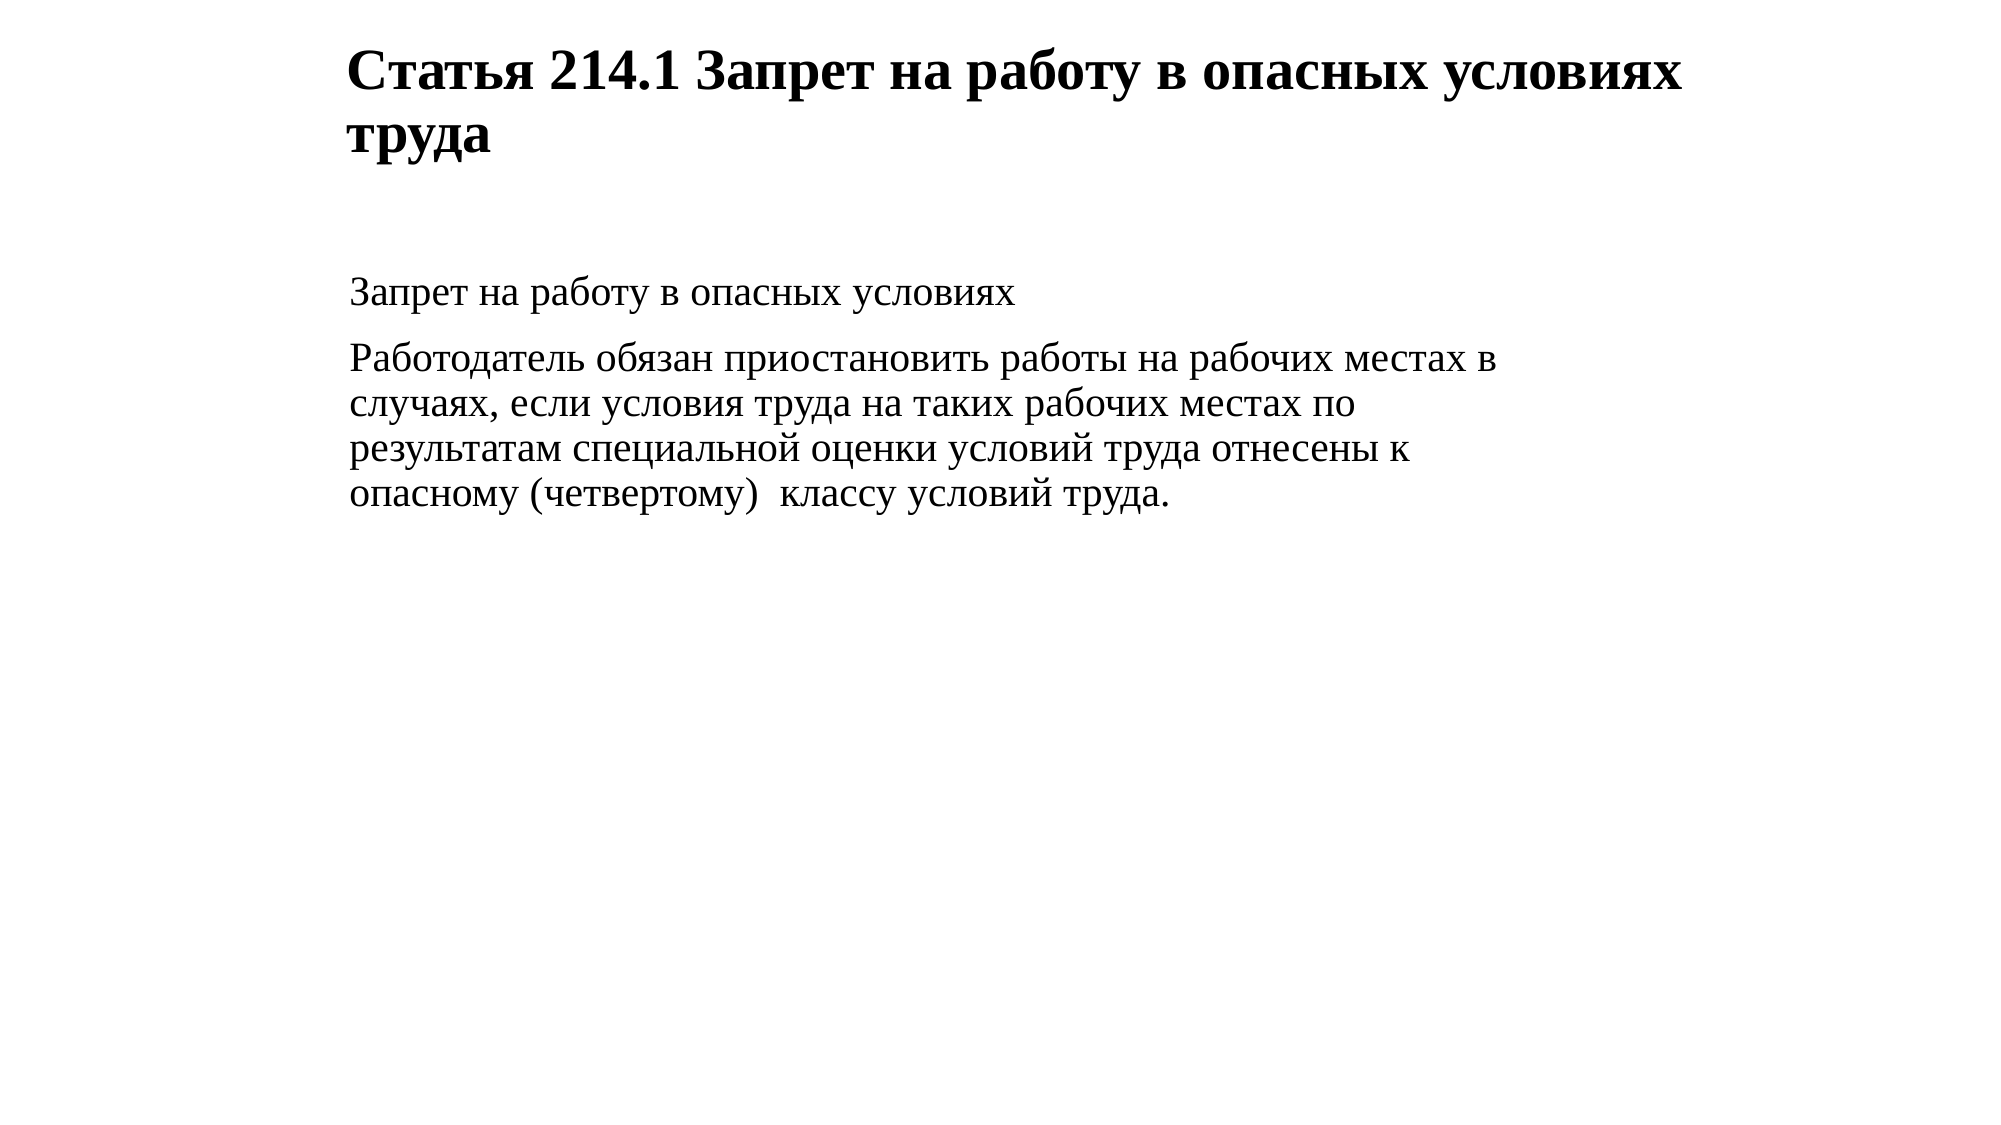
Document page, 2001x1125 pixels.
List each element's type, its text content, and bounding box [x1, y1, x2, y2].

title Статья 214.1 Запрет на работу в опасных условиях труда [331, 54, 1726, 149]
list Запрет на работу в опасных условиях Работодатель обязан приостановить работы на рабочих местах в случаях, если условия труда на таких рабочих местах по результатам специальной оценки условий труда отнесены к опасному (четвертому) классу условий труда. [334, 196, 1577, 883]
